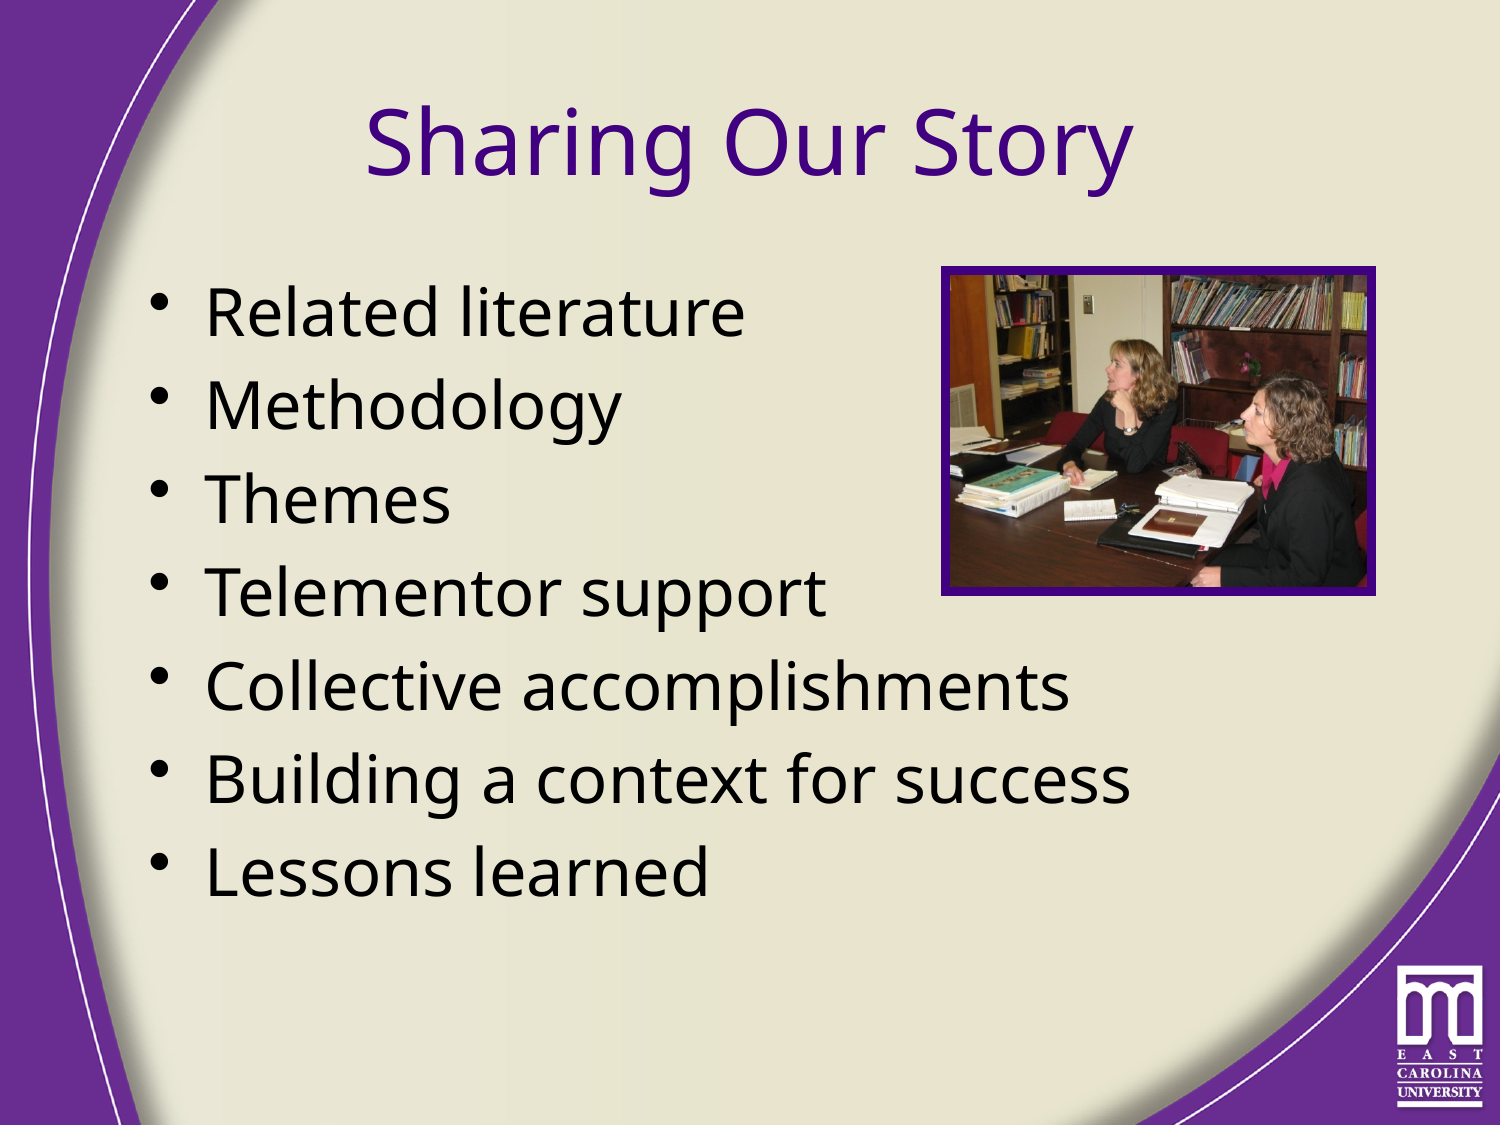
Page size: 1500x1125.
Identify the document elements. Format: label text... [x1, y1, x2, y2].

picture [0, 0, 1500, 1125]
title Sharing Our Story [74, 44, 1426, 233]
list Related literature Methodology Themes Telementor support Collective accomplishments Building a context for success Lessons learned [133, 262, 1484, 1006]
